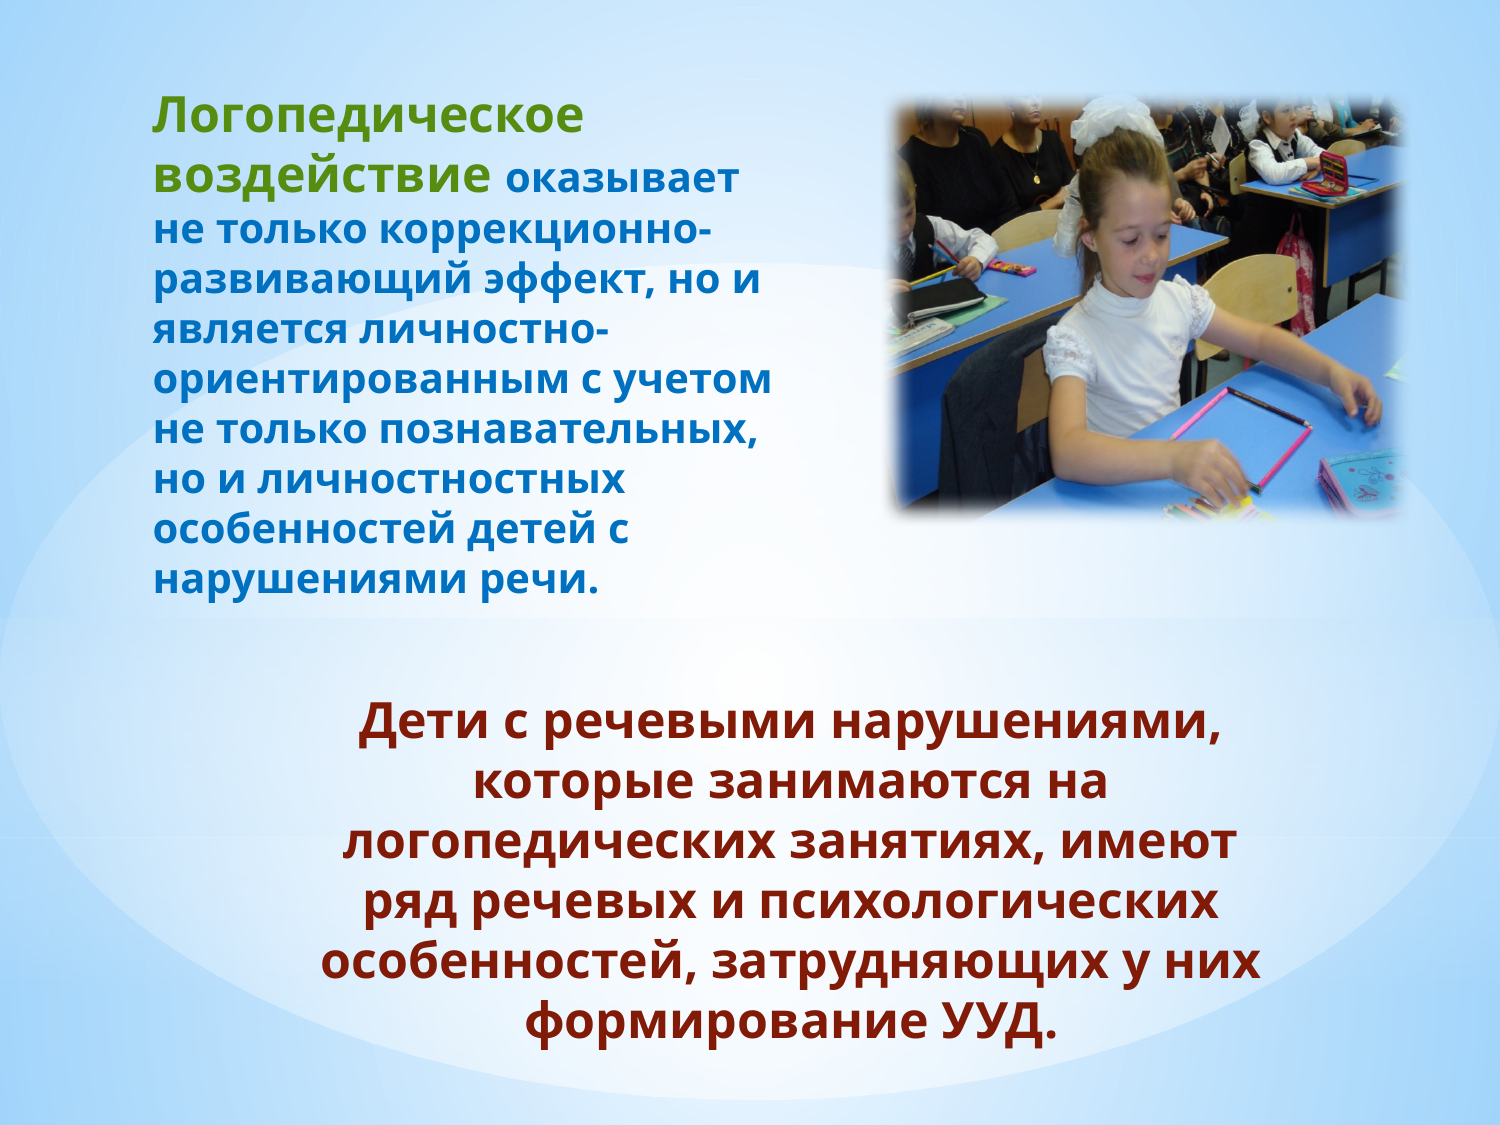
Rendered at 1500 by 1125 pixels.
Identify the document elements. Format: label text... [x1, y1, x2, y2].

list Дети с речевыми нарушениями, которые занимаются на логопедических занятиях, имеют ряд речевых и психологических особенностей, затрудняющих у них формирование УУД. [289, 680, 1294, 925]
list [879, 89, 1413, 528]
title Логопедическое воздействие оказывает не только коррекционно-развивающий эффект, но и является личностно-ориентированным с учетом не только познавательных, но и личностностных особенностей детей с нарушениями речи. [137, 125, 809, 610]
